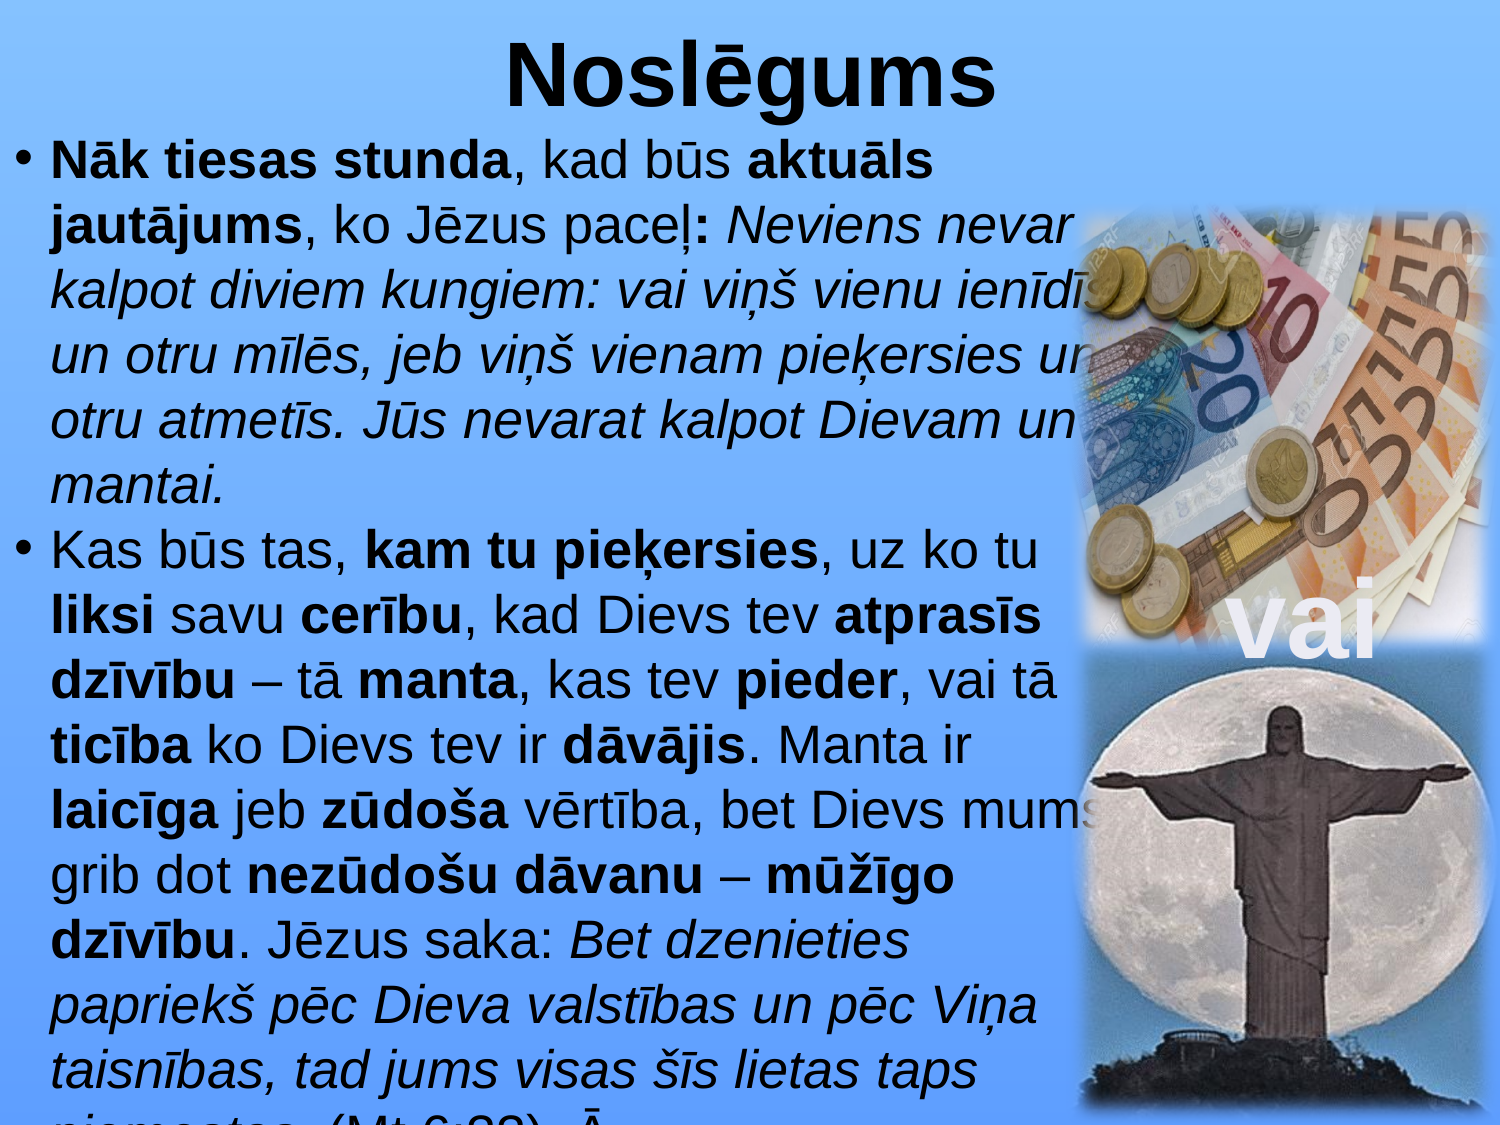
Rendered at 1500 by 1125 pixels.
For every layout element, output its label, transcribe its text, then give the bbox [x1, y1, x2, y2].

title Noslēgums [76, 0, 1428, 140]
text_box Nāk tiesas stunda, kad būs aktuāls jautājums, ko Jēzus paceļ: Neviens nevar kalpot diviem kungiem: vai viņš vienu ienīdīs un otru mīlēs, jeb viņš vienam pieķersies un otru atmetīs. Jūs nevarat kalpot Dievam un mantai. Kas būs tas, kam tu pieķersies, uz ko tu liksi savu cerību, kad Dievs tev atprasīs dzīvību – tā manta, kas tev pieder, vai tā ticība ko Dievs tev ir dāvājis. Manta ir laicīga jeb zūdoša vērtība, bet Dievs mums grib dot nezūdošu dāvanu – mūžīgo dzīvību. Jēzus saka: Bet dzenieties papriekš pēc Dieva valstības un pēc Viņa taisnības, tad jums visas šīs lietas taps piemestas. (Mt.6:33). Ā. [0, 117, 1137, 1125]
picture [1066, 198, 1500, 1125]
